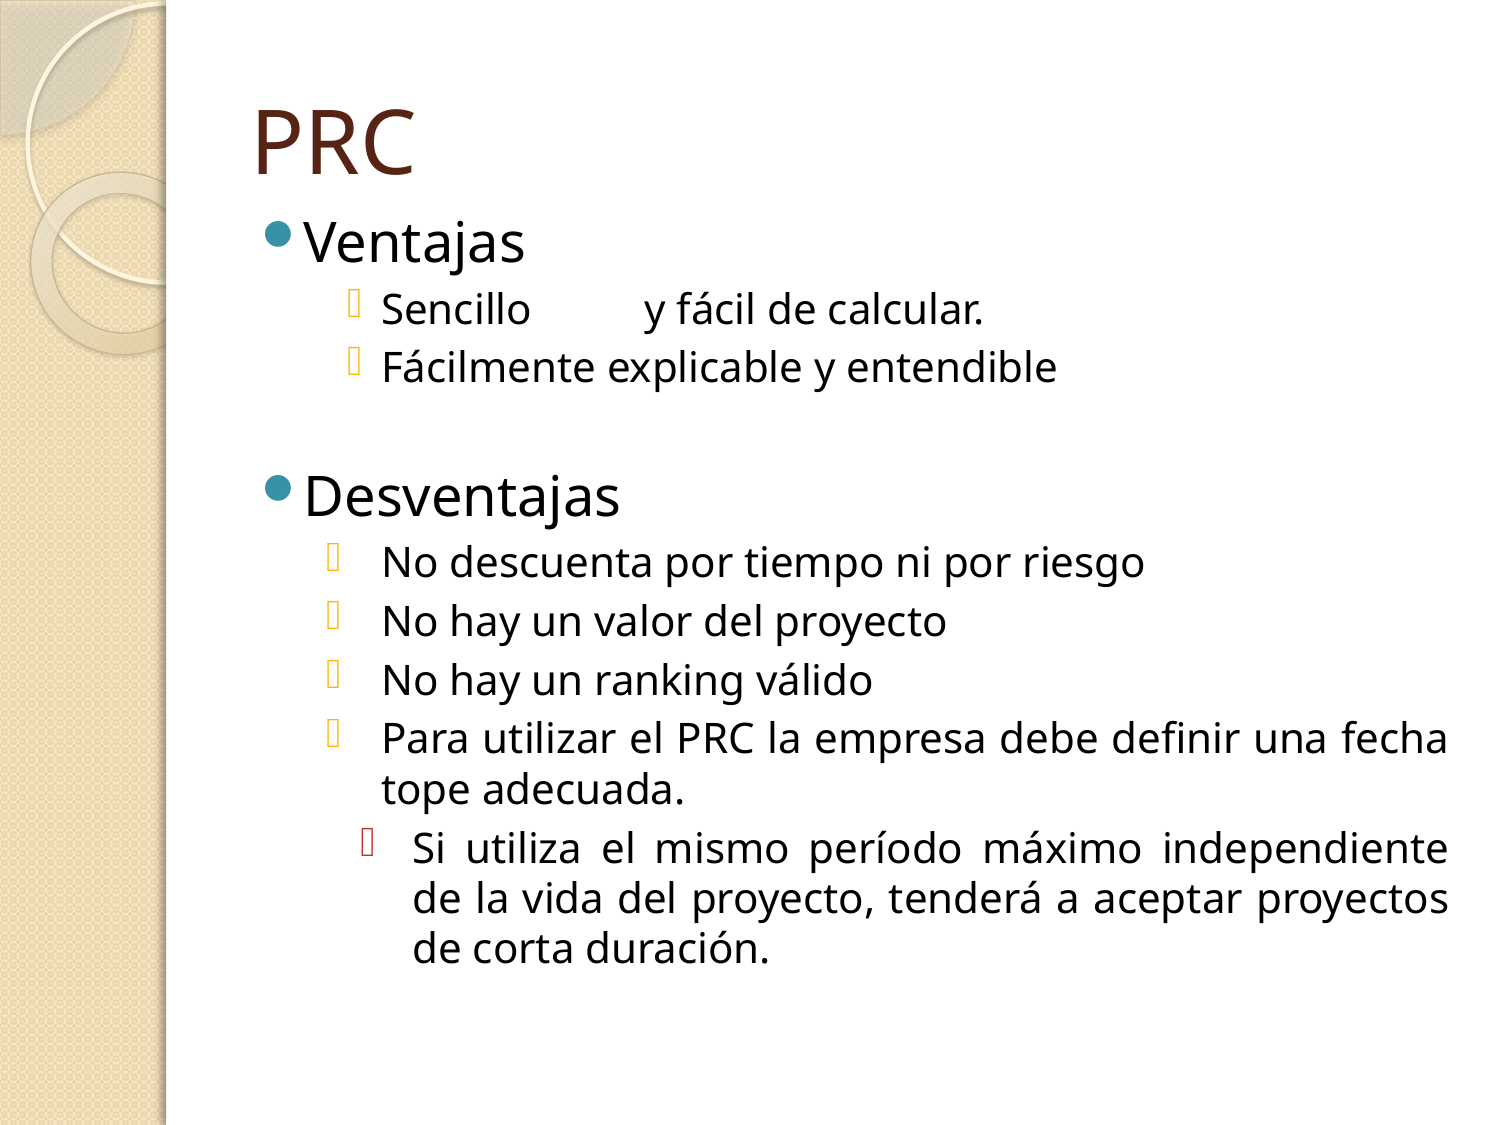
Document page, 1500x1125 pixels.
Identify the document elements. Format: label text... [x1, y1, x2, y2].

title PRC [235, 45, 1466, 233]
list Ventajas Sencillo y fácil de calcular. Fácilmente explicable y entendible Desventajas No descuenta por tiempo ni por riesgo No hay un valor del proyecto No hay un ranking válido Para utilizar el PRC la empresa debe definir una fecha tope adecuada. Si utiliza el mismo período máximo independiente de la vida del proyecto, tenderá a aceptar proyectos de corta duración. [234, 199, 1465, 987]
